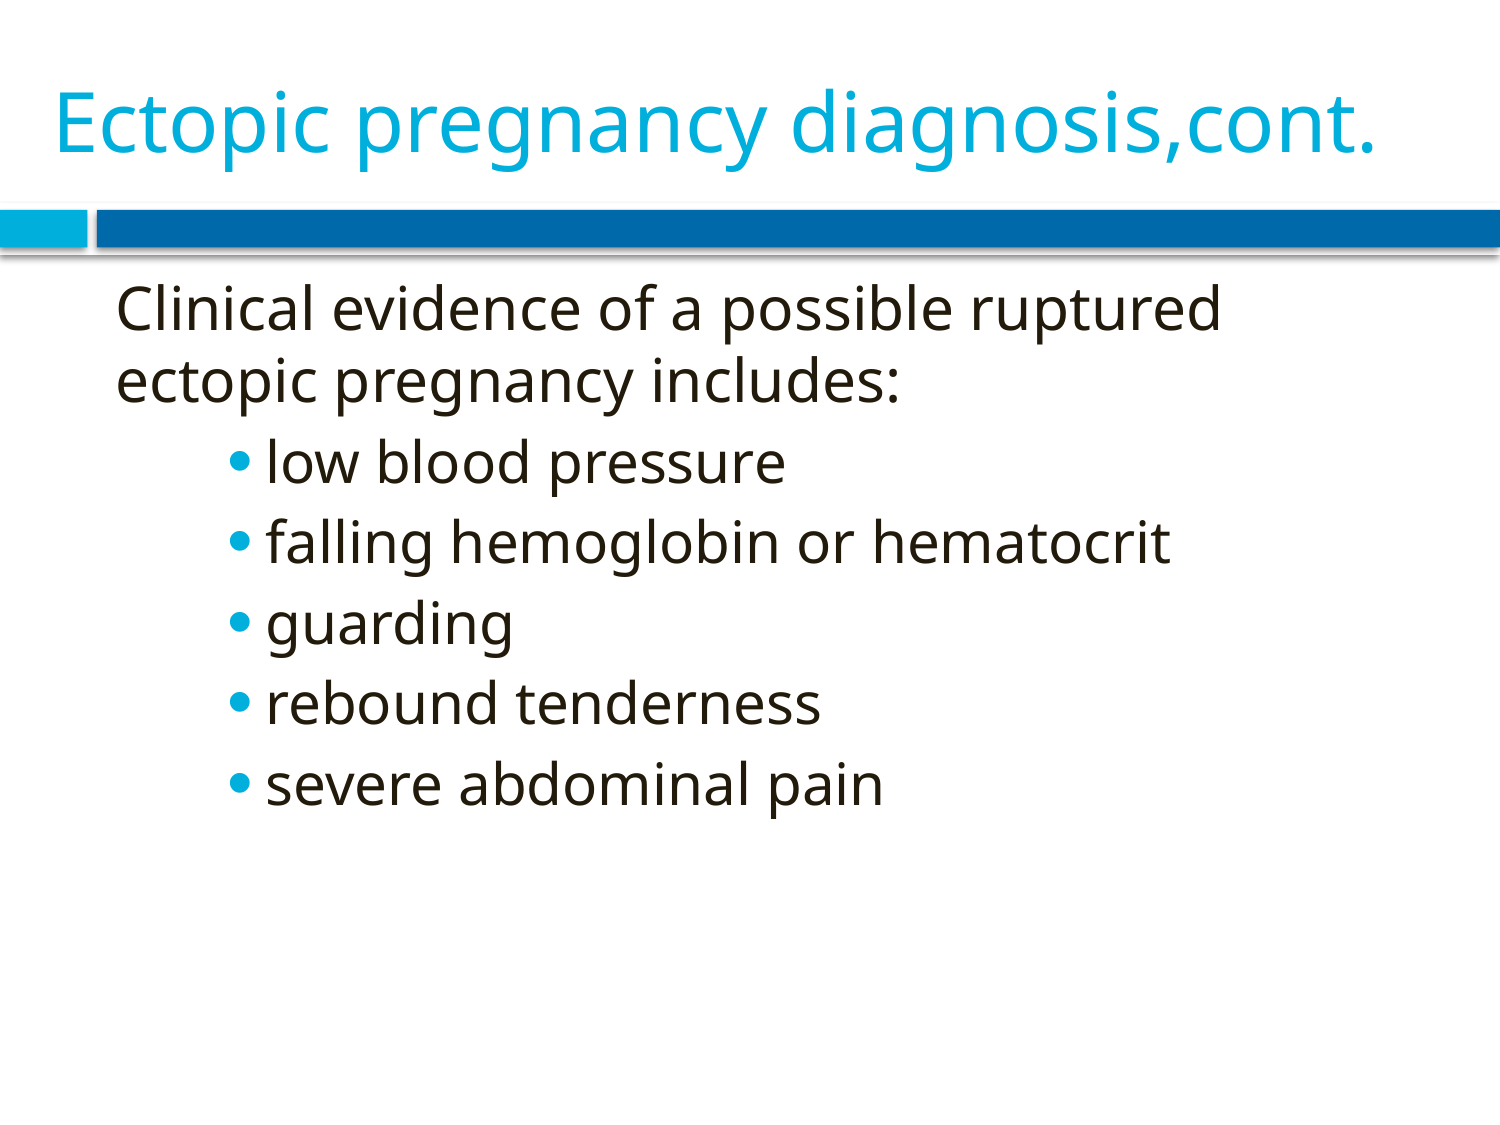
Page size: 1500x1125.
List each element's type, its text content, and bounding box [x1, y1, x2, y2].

title Ectopic pregnancy diagnosis,cont. [37, 37, 1500, 200]
list Clinical evidence of a possible ruptured ectopic pregnancy includes: low blood pressure falling hemoglobin or hematocrit guarding rebound tenderness severe abdominal pain [100, 262, 1438, 1050]
